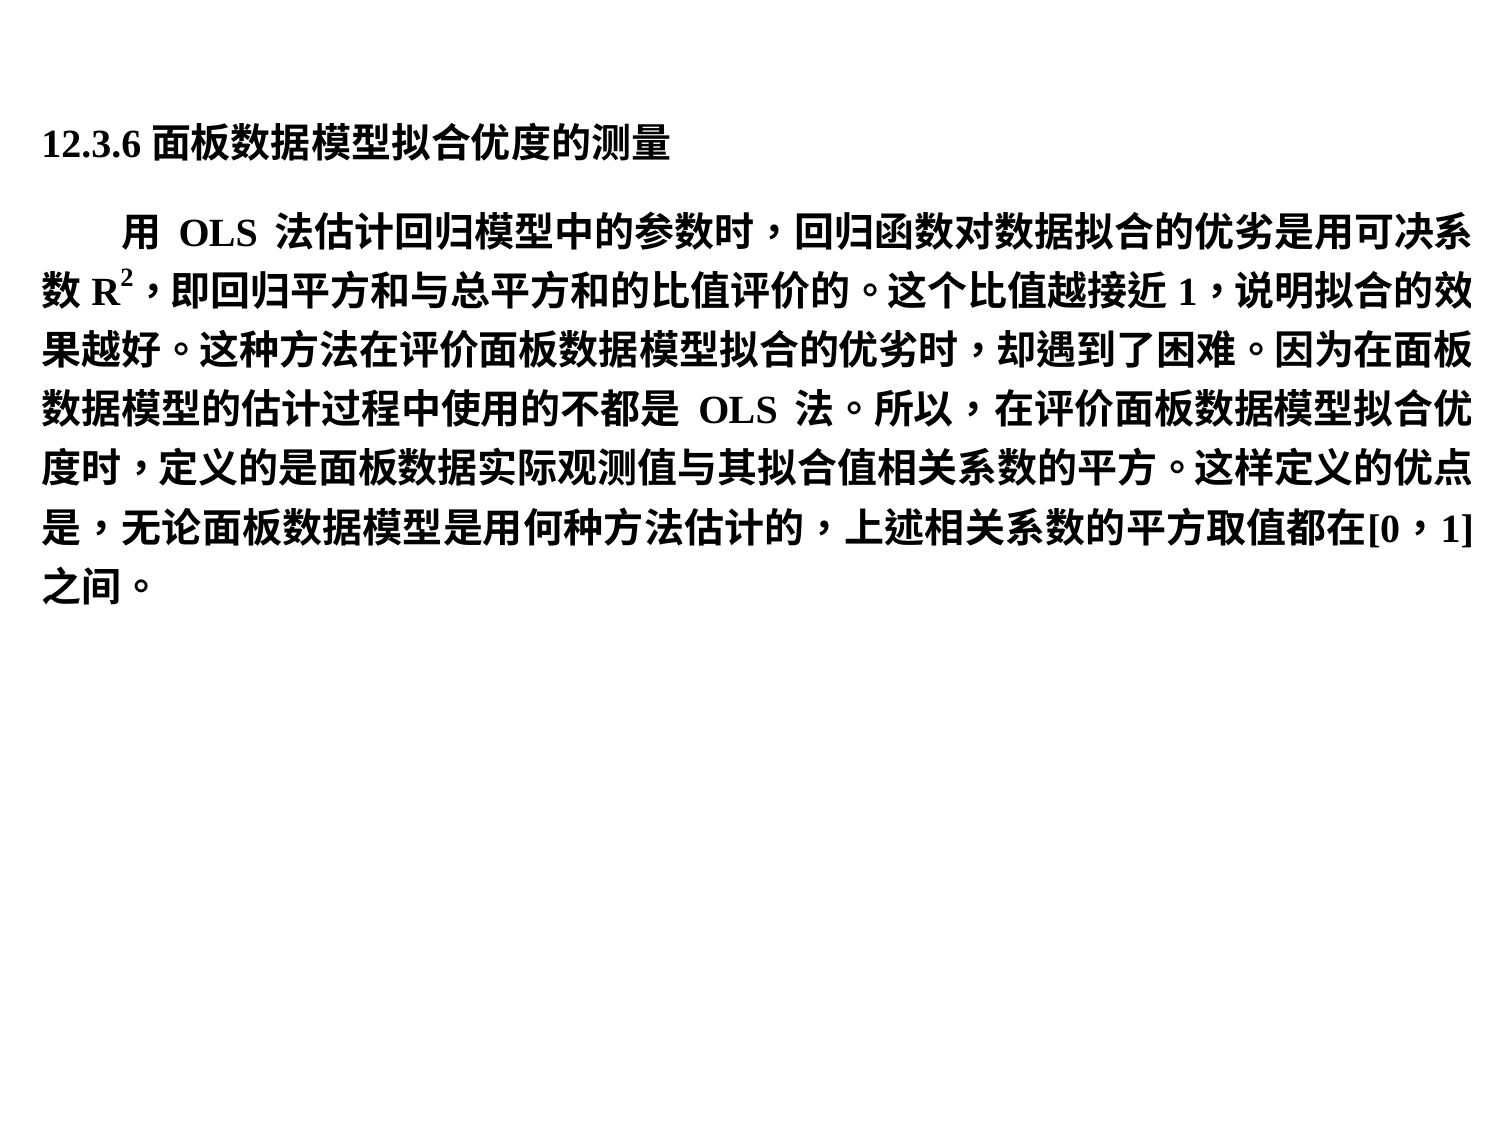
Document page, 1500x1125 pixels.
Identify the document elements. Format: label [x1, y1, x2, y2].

picture [41, 113, 1471, 617]
